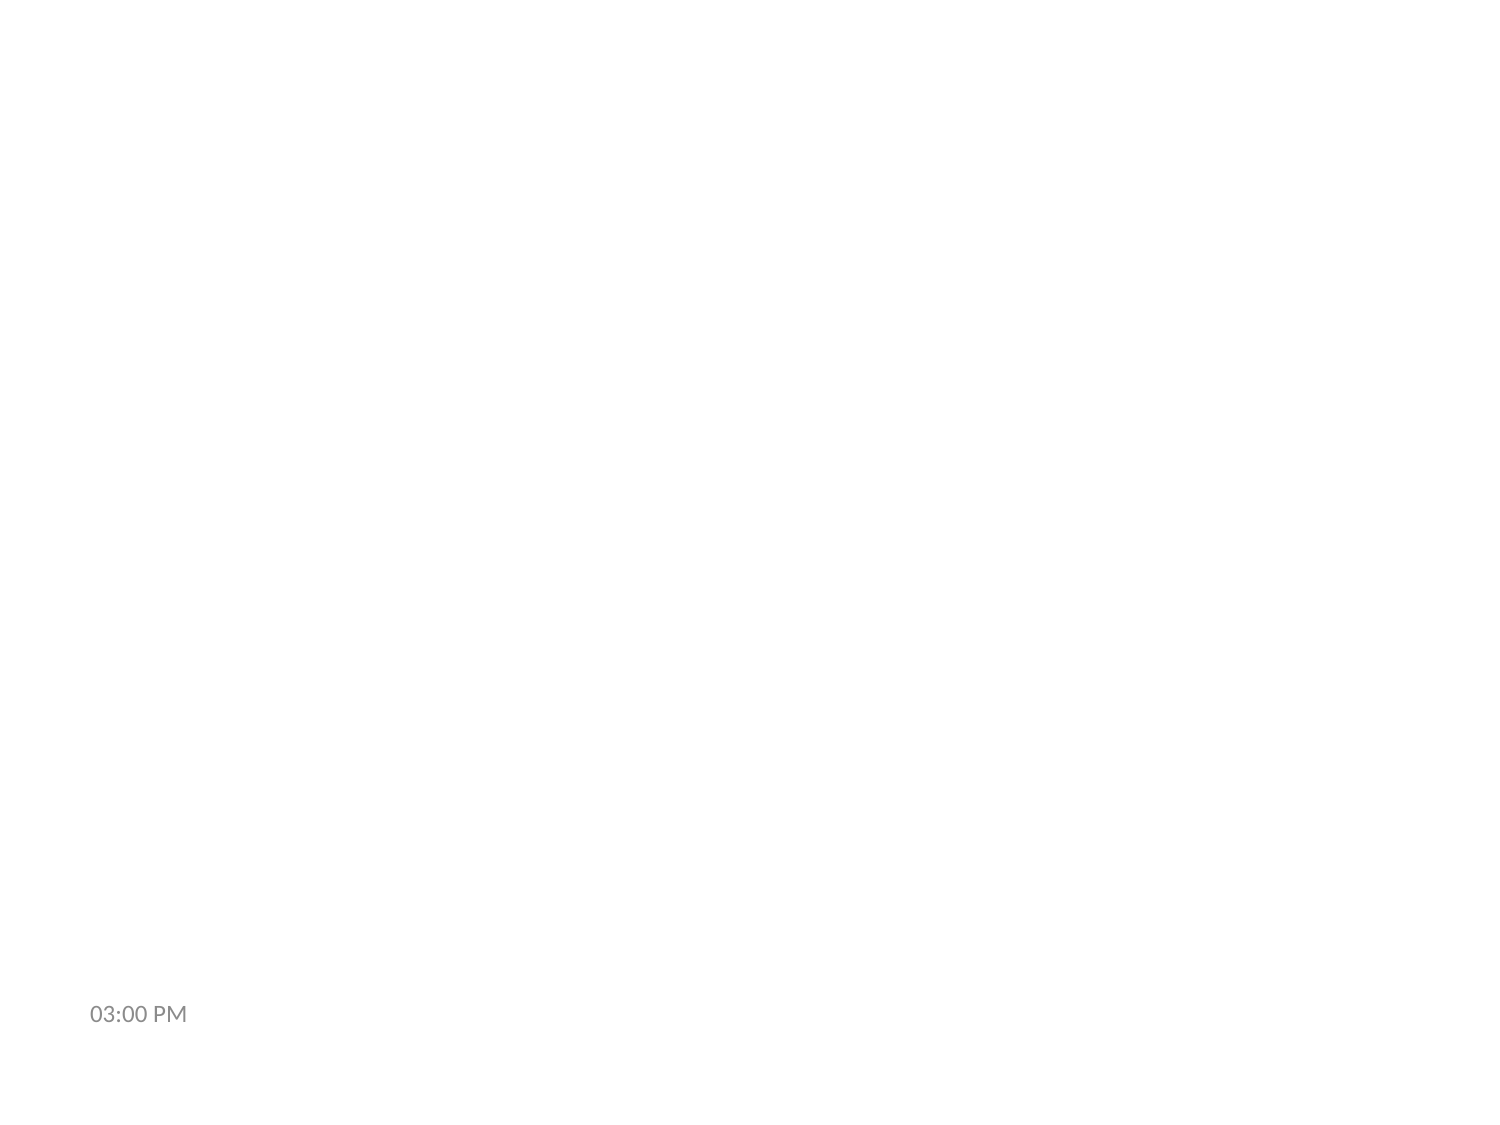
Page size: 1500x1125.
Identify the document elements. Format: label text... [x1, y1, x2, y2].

text_box 3:35 PM [75, 982, 425, 1043]
